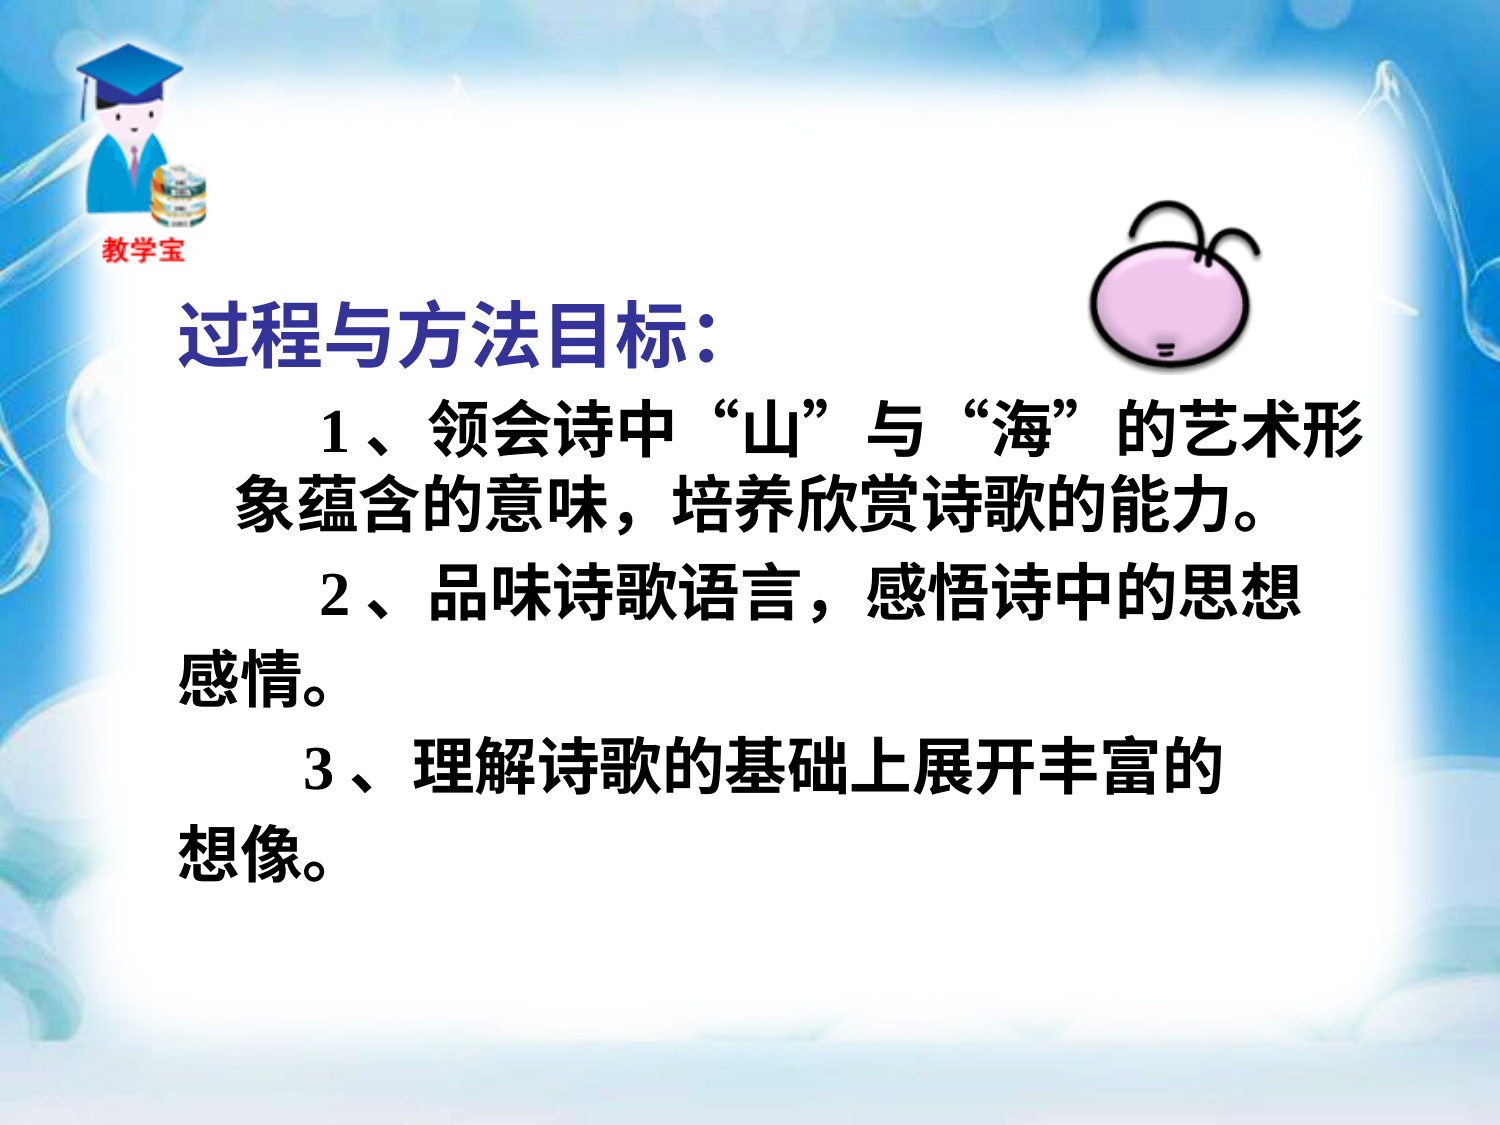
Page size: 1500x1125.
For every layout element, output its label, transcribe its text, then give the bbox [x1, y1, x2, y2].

list 过程与方法目标： 1、领会诗中“山”与“海”的艺术形象蕴含的意味，培养欣赏诗歌的能力。 2、品味诗歌语言，感悟诗中的思想 感情。 3、理解诗歌的基础上展开丰富的 想像。 [162, 282, 1413, 950]
picture [0, 0, 1500, 1125]
